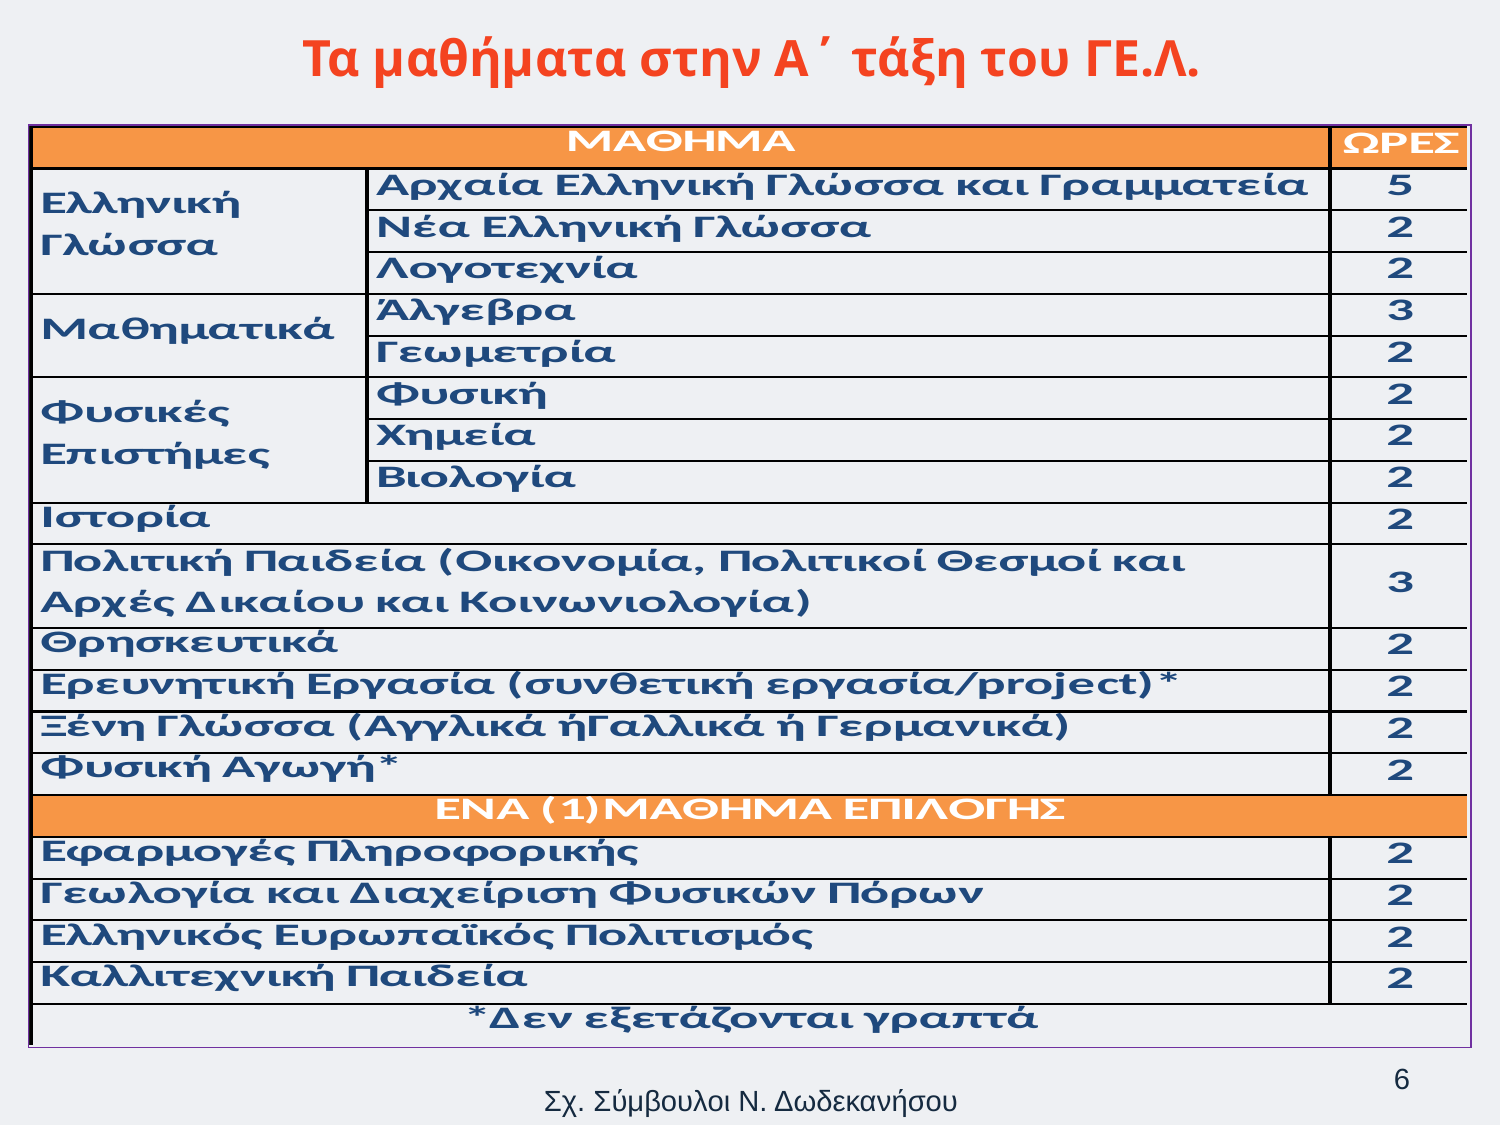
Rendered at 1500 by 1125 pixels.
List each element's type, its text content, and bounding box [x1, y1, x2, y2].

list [29, 125, 1471, 1048]
footer Σχ. Σύμβουλοι Ν. Δωδεκανήσου [513, 1054, 989, 1125]
title Τα μαθήματα στην Α΄ τάξη του ΓΕ.Λ. [76, 0, 1428, 114]
slide_number 6 [1074, 1054, 1426, 1103]
